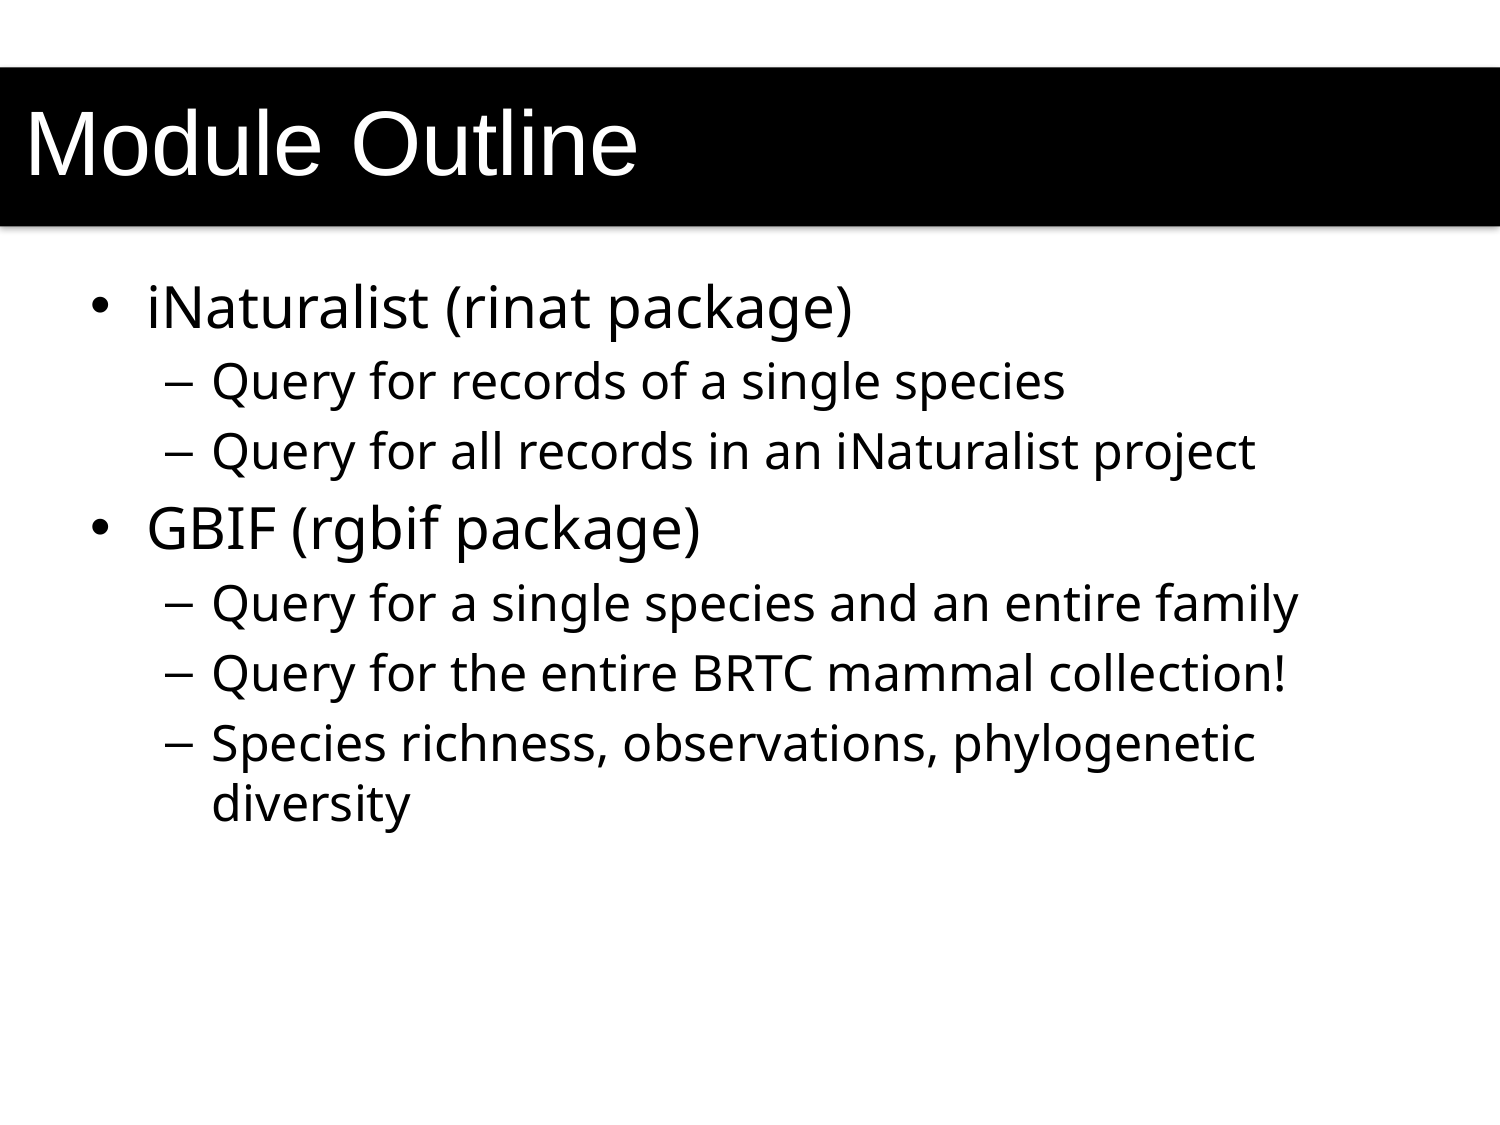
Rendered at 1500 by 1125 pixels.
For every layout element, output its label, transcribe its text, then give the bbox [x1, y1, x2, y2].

text_box Module Outline [9, 45, 1500, 233]
text_box [0, 67, 9, 227]
list iNaturalist (rinat package) Query for records of a single species Query for all records in an iNaturalist project GBIF (rgbif package) Query for a single species and an entire family Query for the entire BRTC mammal collection! Species richness, observations, phylogenetic diversity [75, 262, 1425, 1005]
